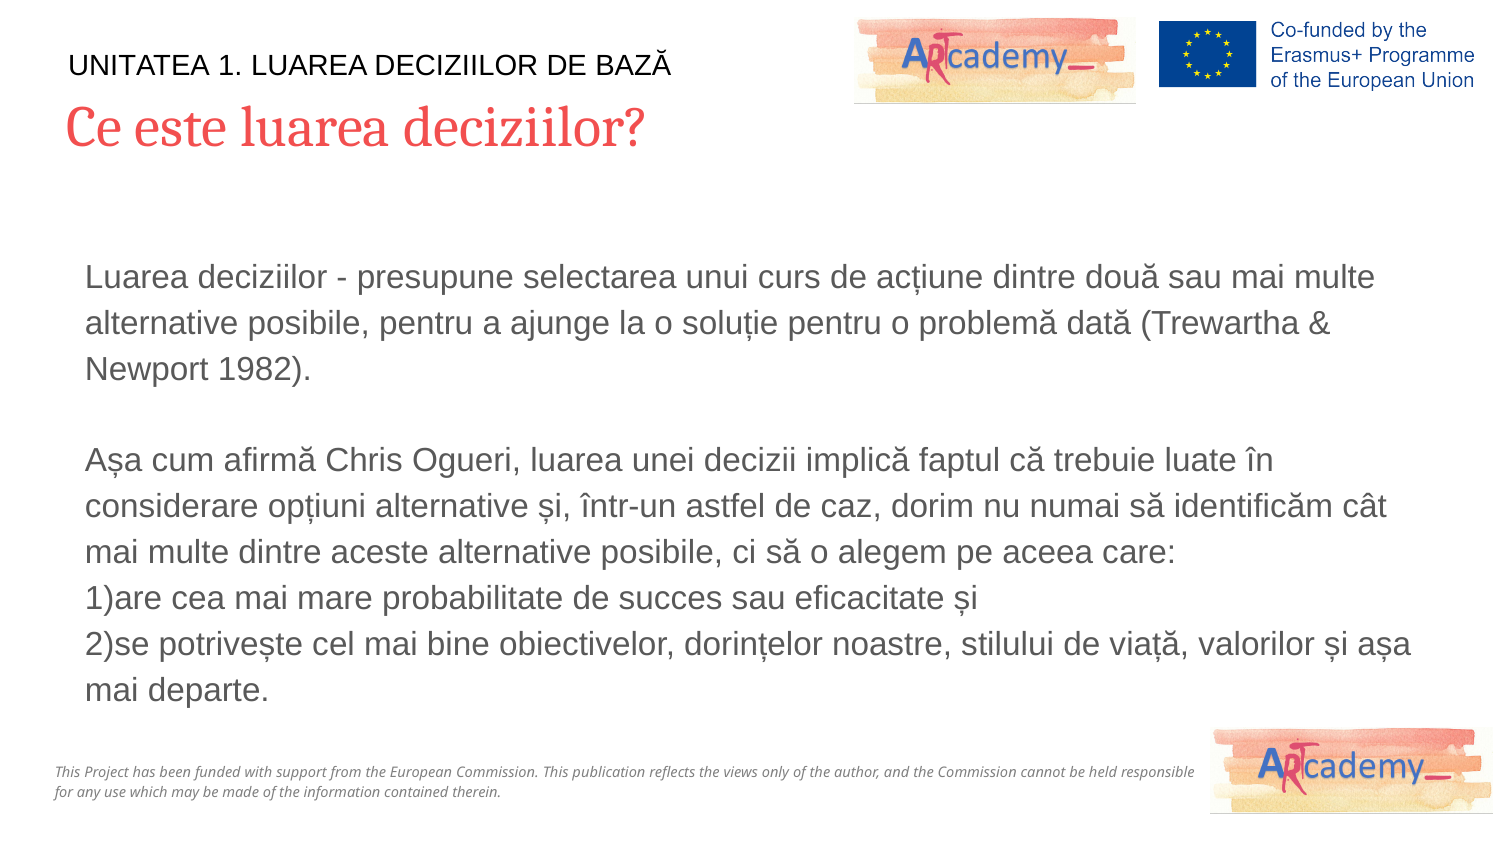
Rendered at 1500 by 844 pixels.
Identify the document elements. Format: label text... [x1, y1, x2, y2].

picture [1210, 709, 1493, 844]
picture [1158, 21, 1474, 91]
text_box This Project has been funded with support from the European Commission. This publication reflects the views only of the author, and the Commission cannot be held responsible for any use which may be made of the information contained therein. [39, 754, 1205, 799]
text_box UNITATEA 1. LUAREA DECIZIILOR DE BAZĂ [53, 39, 770, 89]
picture [854, 0, 1137, 134]
title Ce este luarea deciziilor? [51, 72, 1449, 167]
list Luarea deciziilor - presupune selectarea unui curs de acțiune dintre două sau mai multe alternative posibile, pentru a ajunge la o soluție pentru o problemă dată (Trewartha & Newport 1982). Așa cum afirmă Chris Ogueri, luarea unei decizii implică faptul că trebuie luate în considerare opțiuni alternative și, într-un astfel de caz, dorim nu numai să identificăm cât mai multe dintre aceste alternative posibile, ci să o alegem pe aceea care: 1)are cea mai mare probabilitate de succes sau eficacitate și 2)se potrivește cel mai bine obiectivelor, dorințelor noastre, stilului de viață, valorilor și așa mai departe. [51, 189, 1449, 750]
